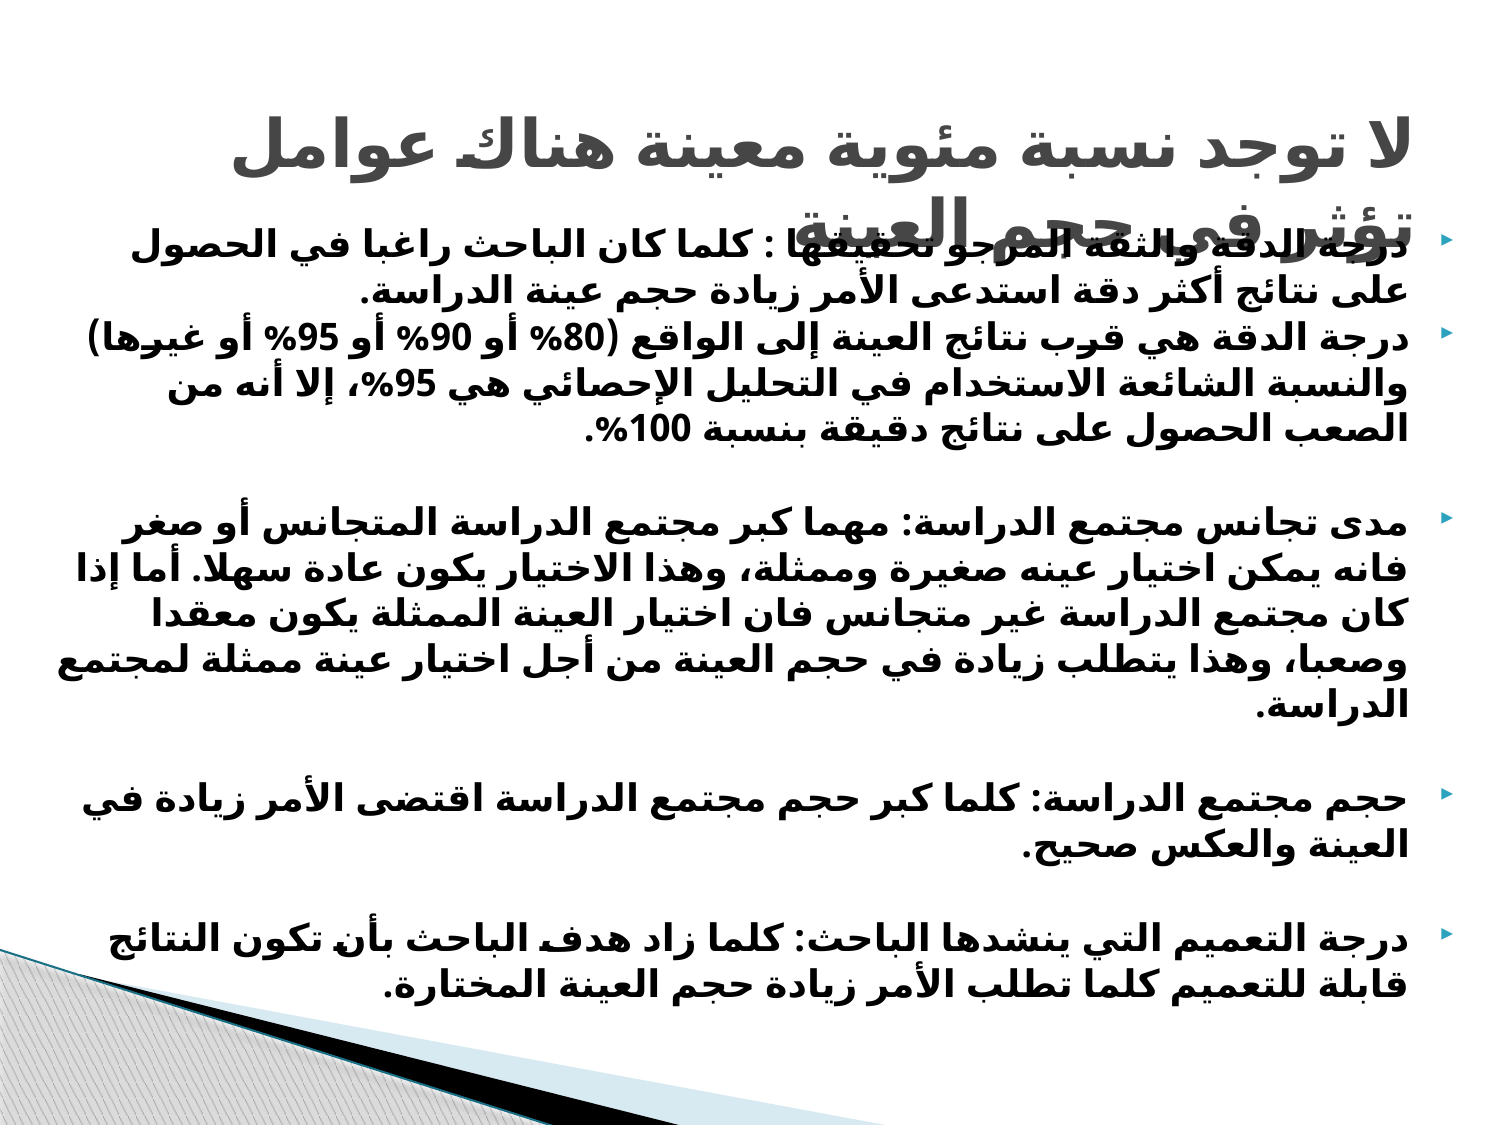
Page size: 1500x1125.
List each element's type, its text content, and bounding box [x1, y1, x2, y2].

title لا توجد نسبة مئوية معينة هناك عوامل تؤثر في حجم العينة [82, 93, 1432, 212]
list درجة الدقة والثقة المرجو تحقيقها : كلما كان الباحث راغبا في الحصول على نتائج أكثر دقة استدعى الأمر زيادة حجم عينة الدراسة. درجة الدقة هي قرب نتائج العينة إلى الواقع (80% أو 90% أو 95% أو غيرها) والنسبة الشائعة الاستخدام في التحليل الإحصائي هي 95%، إلا أنه من الصعب الحصول على نتائج دقيقة بنسبة 100%. مدى تجانس مجتمع الدراسة: مهما كبر مجتمع الدراسة المتجانس أو صغر فانه يمكن اختيار عينه صغيرة وممثلة، وهذا الاختيار يكون عادة سهلا. أما إذا كان مجتمع الدراسة غير متجانس فان اختيار العينة الممثلة يكون معقدا وصعبا، وهذا يتطلب زيادة في حجم العينة من أجل اختيار عينة ممثلة لمجتمع الدراسة. حجم مجتمع الدراسة: كلما كبر حجم مجتمع الدراسة اقتضى الأمر زيادة في العينة والعكس صحيح. درجة التعميم التي ينشدها الباحث: كلما زاد هدف الباحث بأن تكون النتائج قابلة للتعميم كلما تطلب الأمر زيادة حجم العينة المختارة. [41, 212, 1471, 1088]
